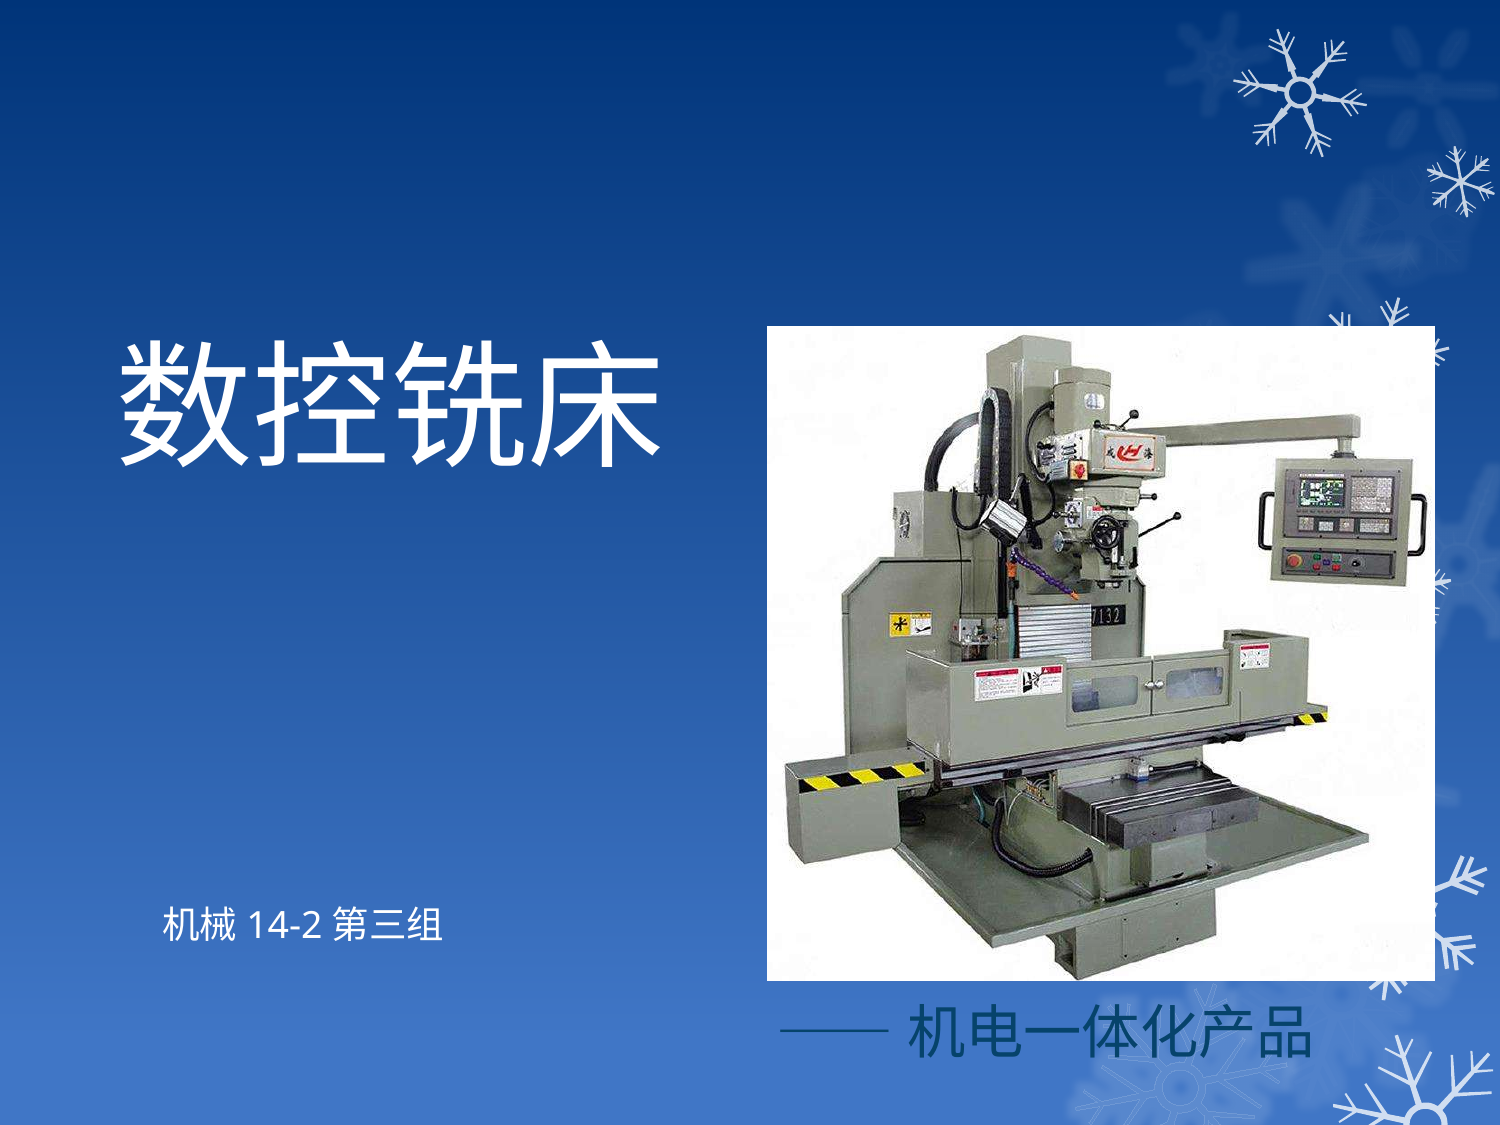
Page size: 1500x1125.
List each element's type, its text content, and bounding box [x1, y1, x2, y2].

title 数控铣床 [100, 231, 1116, 492]
picture [767, 325, 1436, 982]
text_box 机械14-2第三组 [147, 893, 479, 953]
subtitle ——机电一体化产品 [761, 987, 1459, 1094]
